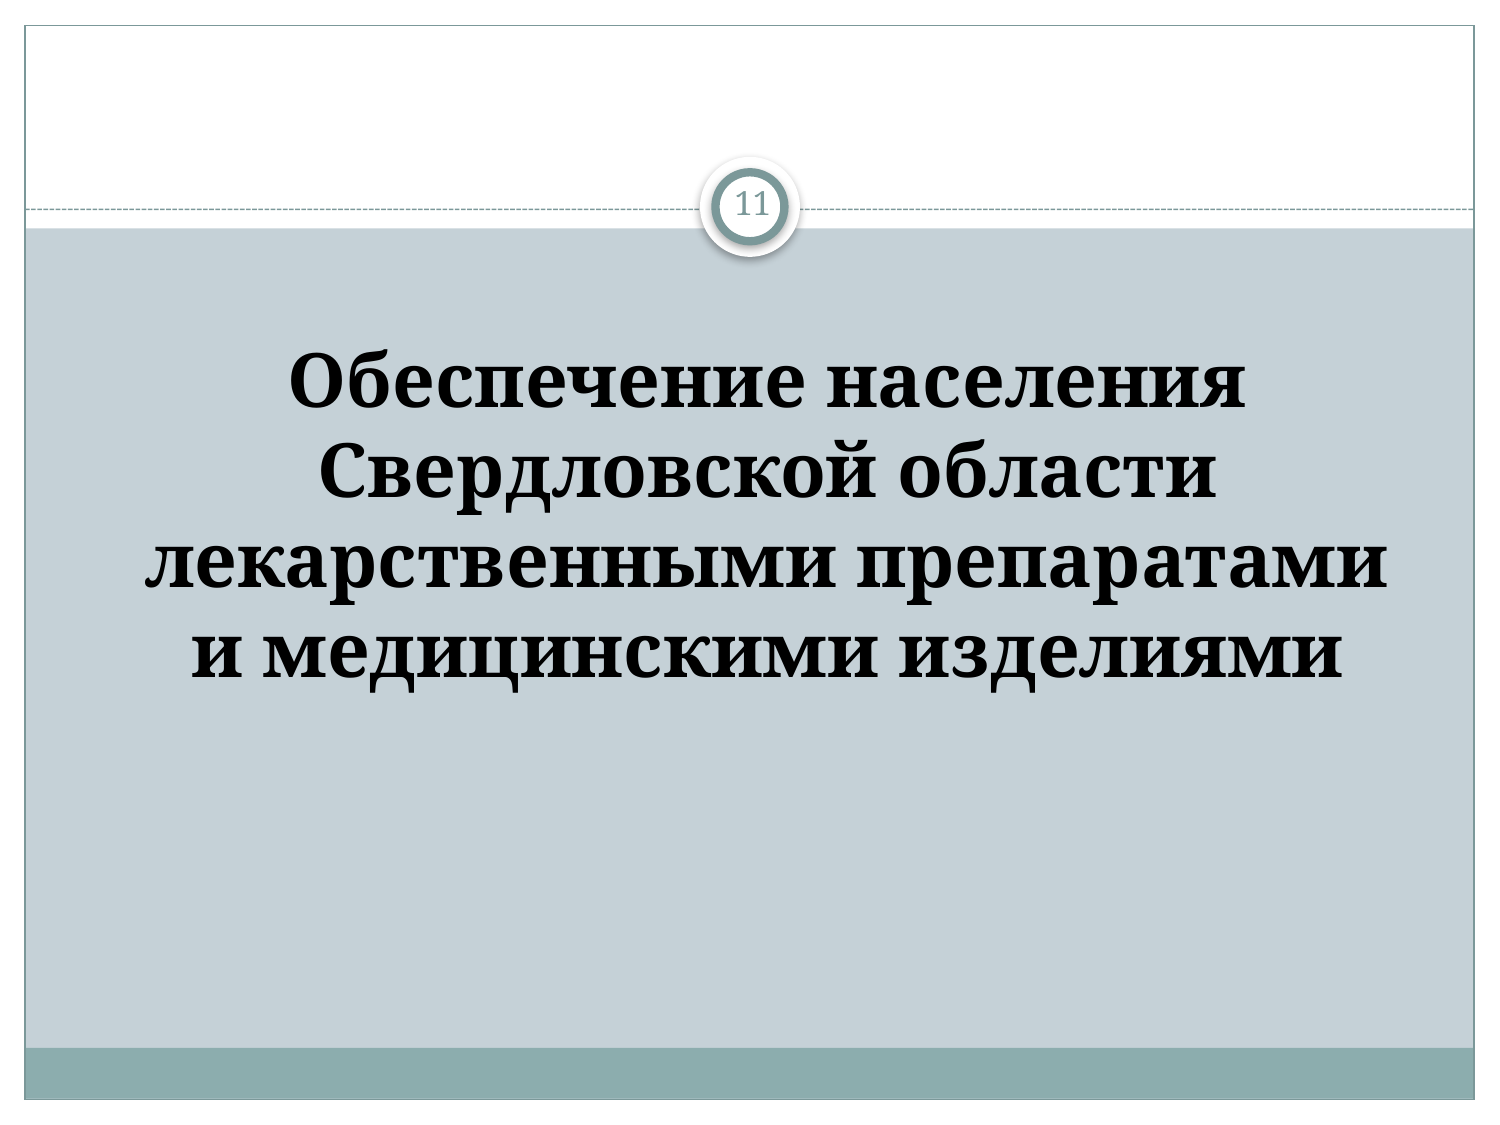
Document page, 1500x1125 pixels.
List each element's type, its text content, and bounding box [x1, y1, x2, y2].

text_box Обеспечение населения Свердловской области лекарственными препаратами и медицинскими изделиями [112, 325, 1424, 701]
slide_number 11 [715, 168, 791, 241]
